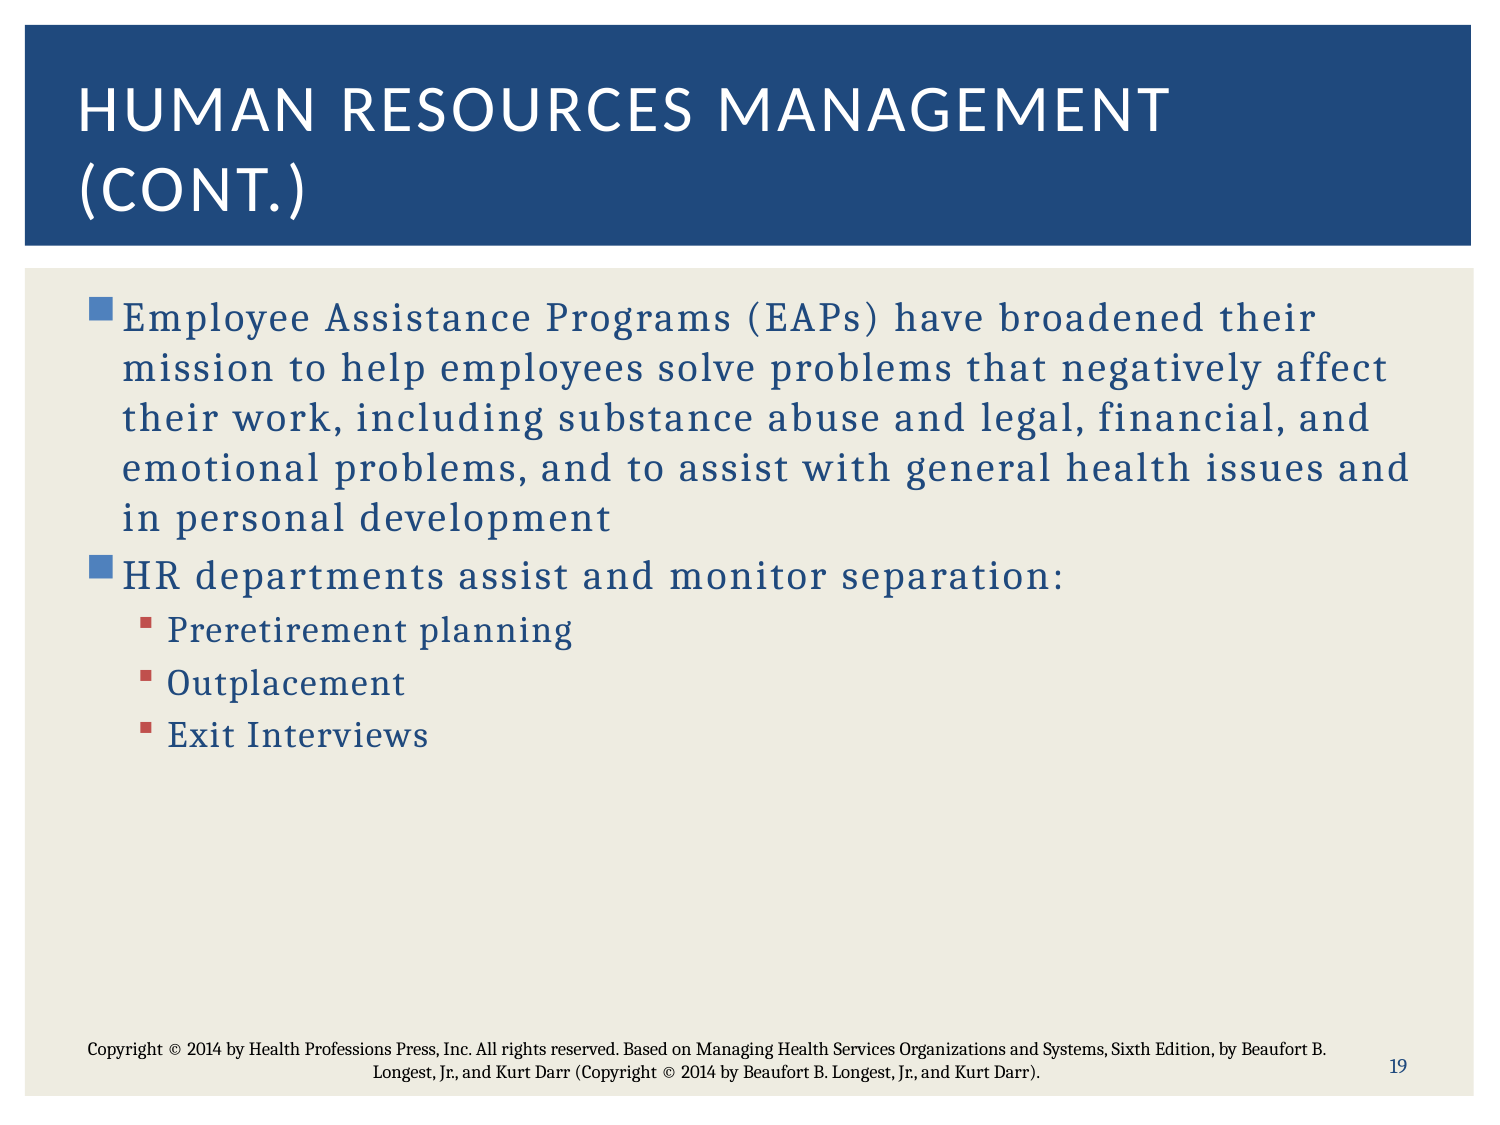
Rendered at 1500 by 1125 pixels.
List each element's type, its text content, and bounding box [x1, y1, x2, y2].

list Employee Assistance Programs (EAPs) have broadened their mission to help employees solve problems that negatively affect their work, including substance abuse and legal, financial, and emotional problems, and to assist with general health issues and in personal development HR departments assist and monitor separation: Preretirement planning Outplacement Exit Interviews [62, 281, 1442, 1005]
title Human Resources Management (CONT.) [62, 58, 1438, 232]
slide_number 19 [1349, 1041, 1448, 1089]
